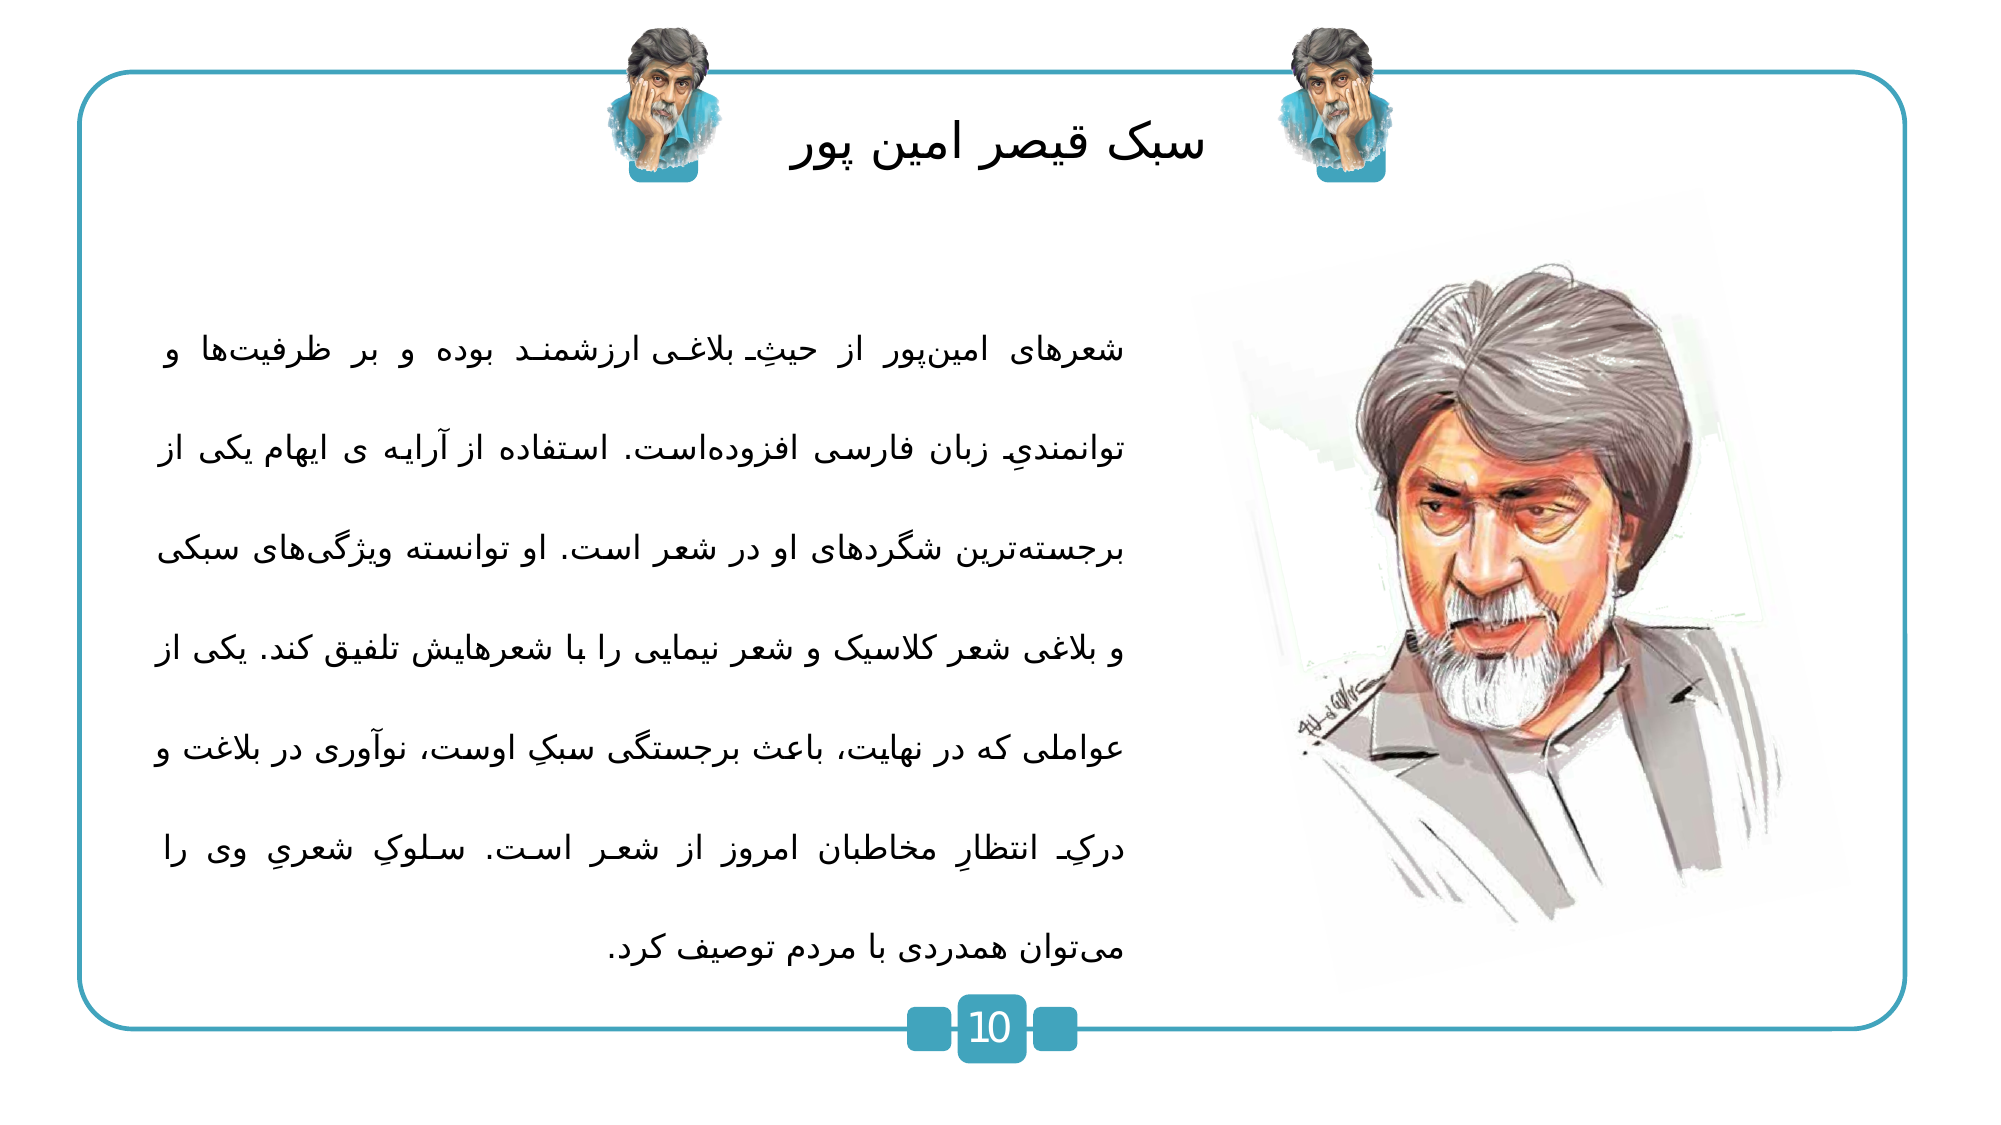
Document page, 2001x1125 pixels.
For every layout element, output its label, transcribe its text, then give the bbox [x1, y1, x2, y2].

picture [604, 19, 723, 181]
picture [1191, 188, 1851, 993]
picture [1277, 19, 1396, 181]
text_box شعرهای امین‌پور از حیثِ بلاغی ارزشمند بوده و بر ظرفیت‌ها و توانمندیِ زبان فارسی افزوده‌است. استفاده از آرایه ی ایهام یکی از برجسته‌ترین شگردهای او در شعر است. او توانسته ویژگی‌های سبکی و بلاغی شعر کلاسیک و شعر نیمایی را با شعرهایش تلفیق کند. یکی از عواملی که در نهایت، باعث برجستگی سبکِ اوست، نوآوری در بلاغت و درکِ انتظارِ مخاطبان امروز از شعر است. سلوکِ شعریِ وی را می‌توان همدردی با مردم توصیف کرد. [140, 259, 1140, 973]
text_box 10 [947, 993, 1033, 1058]
text_box سبک قیصر امین پور [714, 101, 1285, 176]
